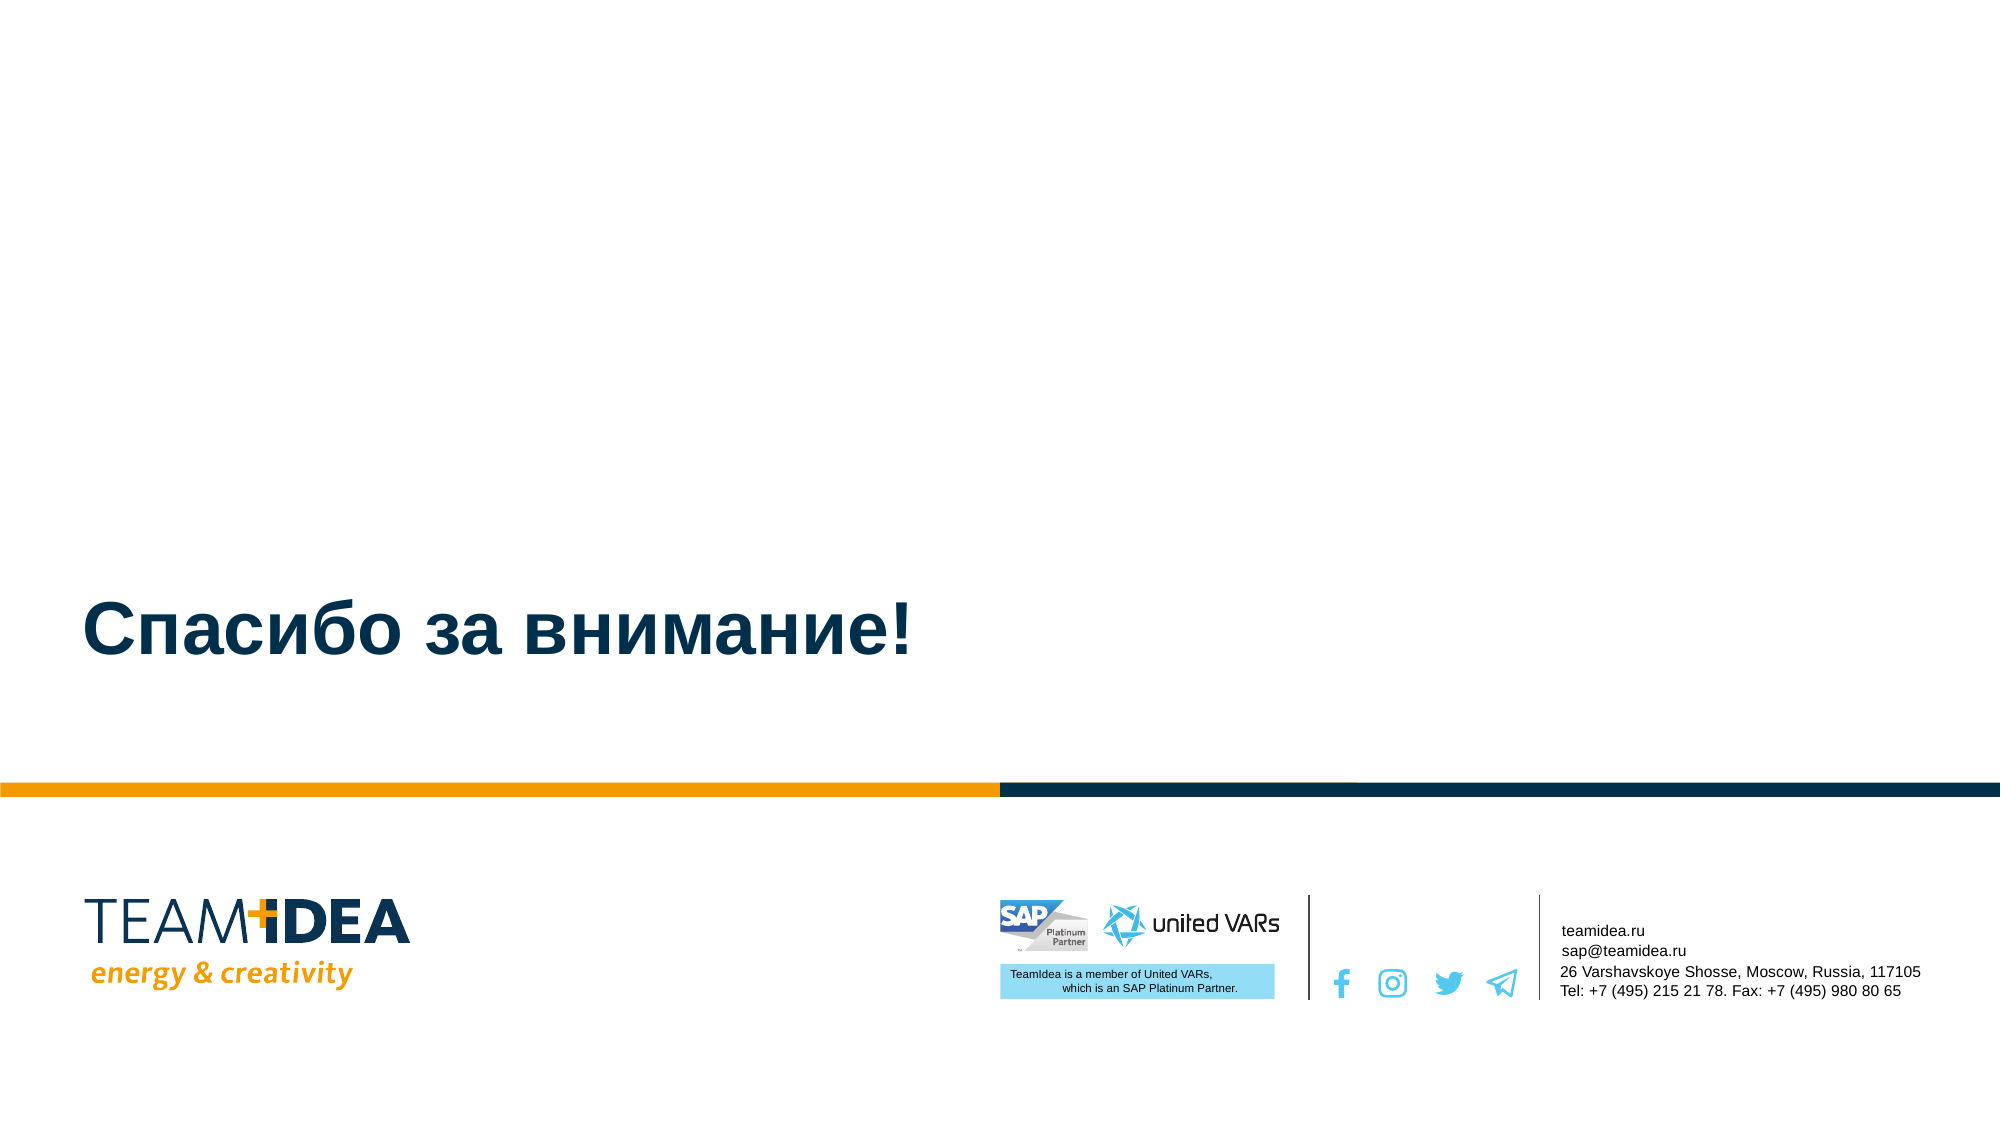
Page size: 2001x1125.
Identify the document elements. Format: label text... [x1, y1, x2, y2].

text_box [1000, 894, 1964, 1008]
picture [84, 898, 411, 991]
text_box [0, 782, 2000, 797]
text_box Спасибо за внимание! [82, 362, 1915, 671]
